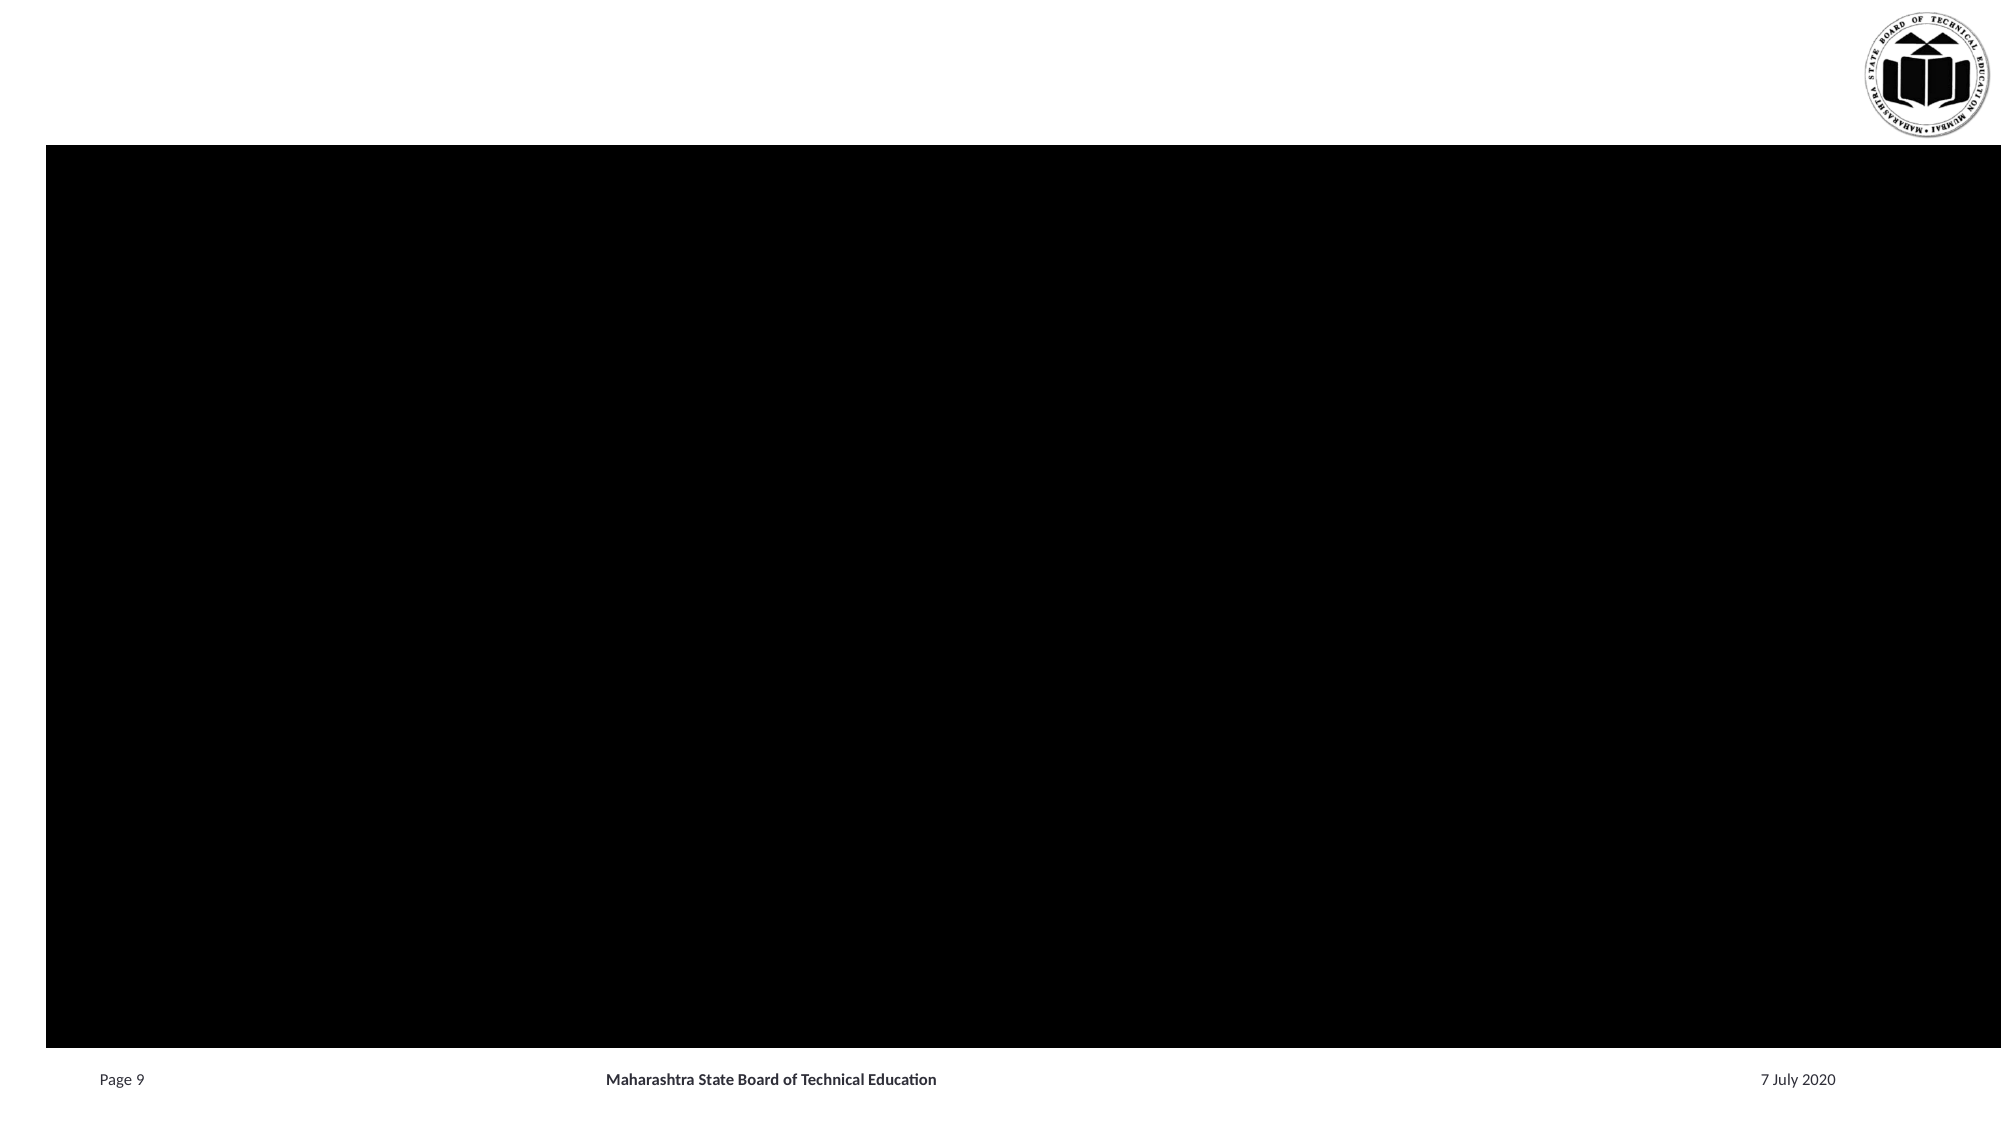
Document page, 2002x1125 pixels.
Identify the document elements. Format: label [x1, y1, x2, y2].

list [45, 144, 2001, 1048]
picture [1852, 0, 2001, 144]
